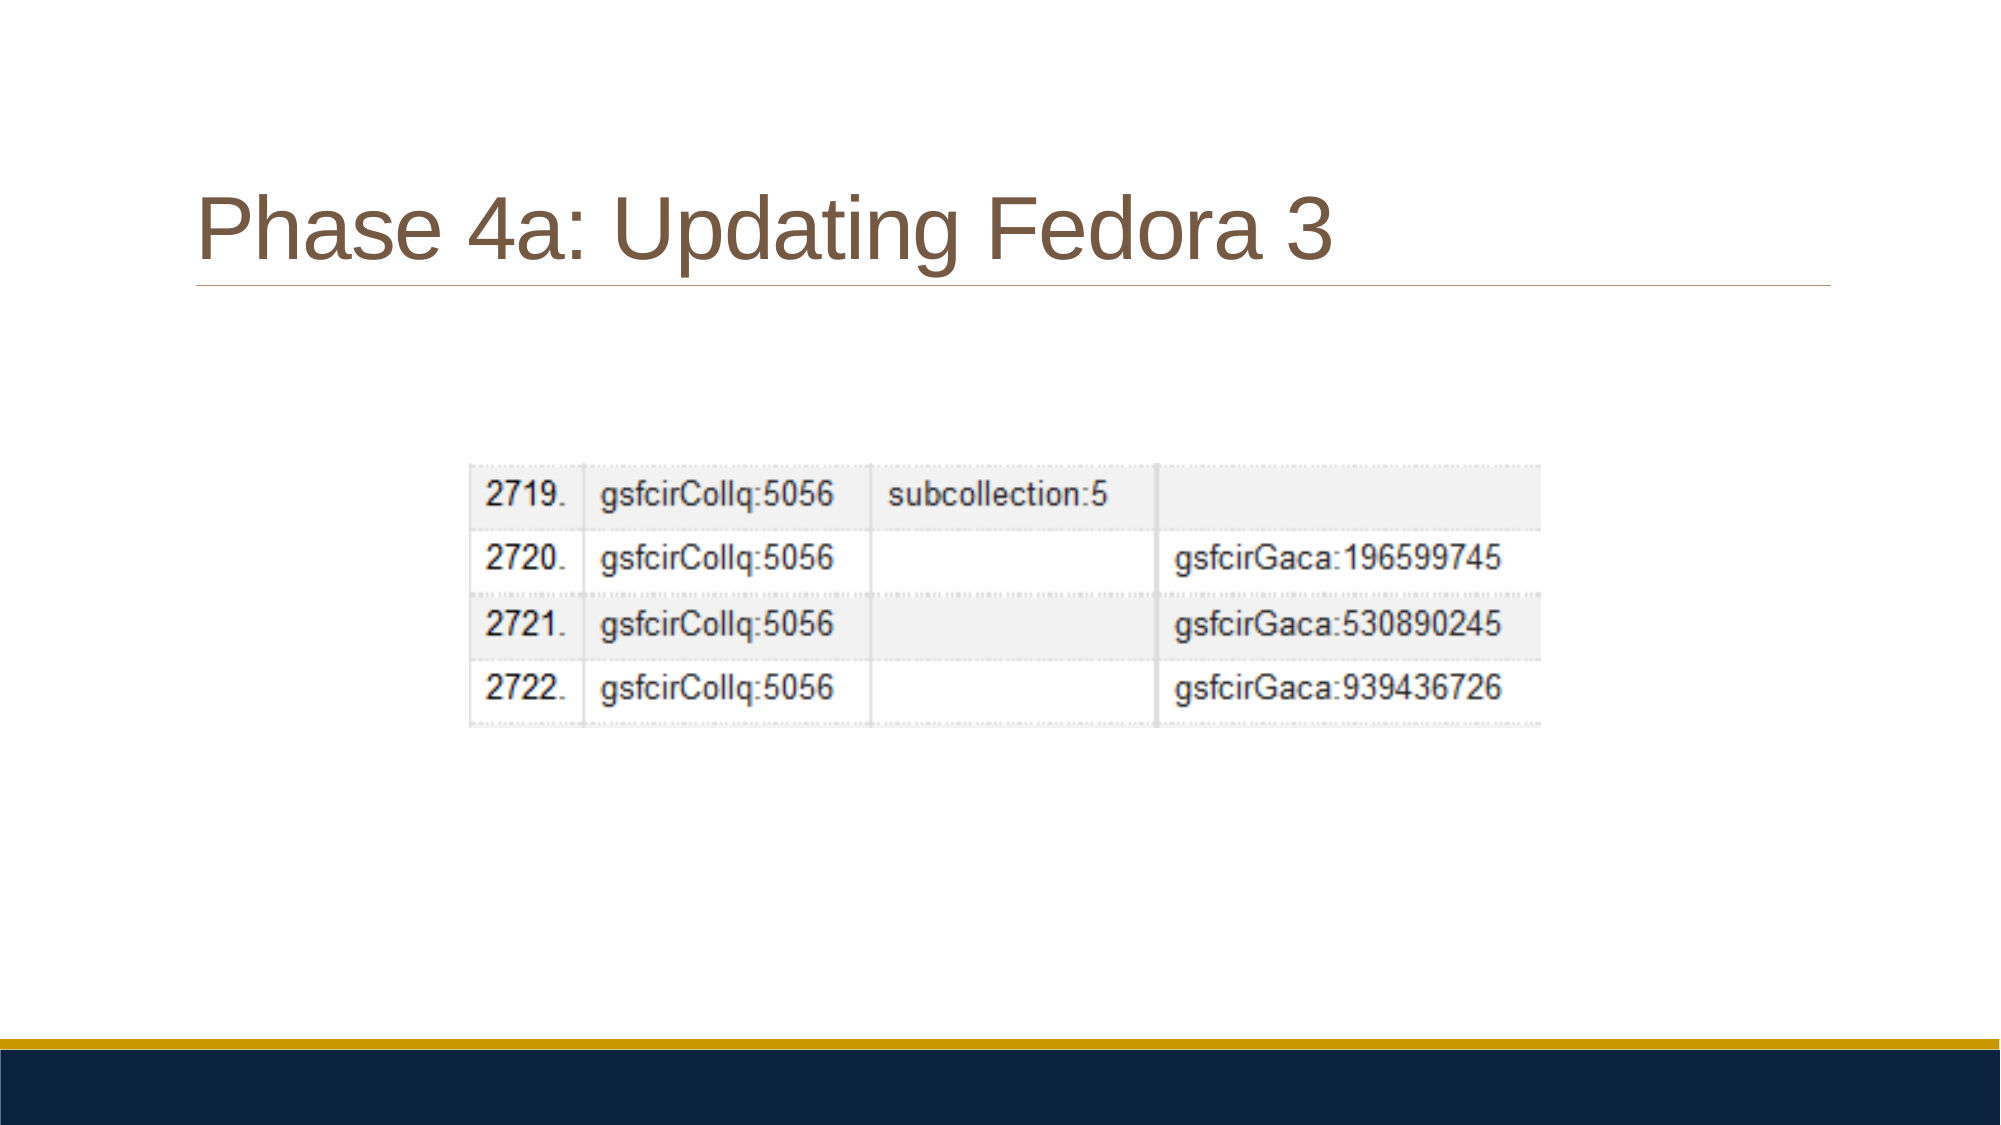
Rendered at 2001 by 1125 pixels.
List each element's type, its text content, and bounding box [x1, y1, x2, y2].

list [468, 463, 1542, 729]
title Phase 4a: Updating Fedora 3 [180, 47, 1830, 285]
